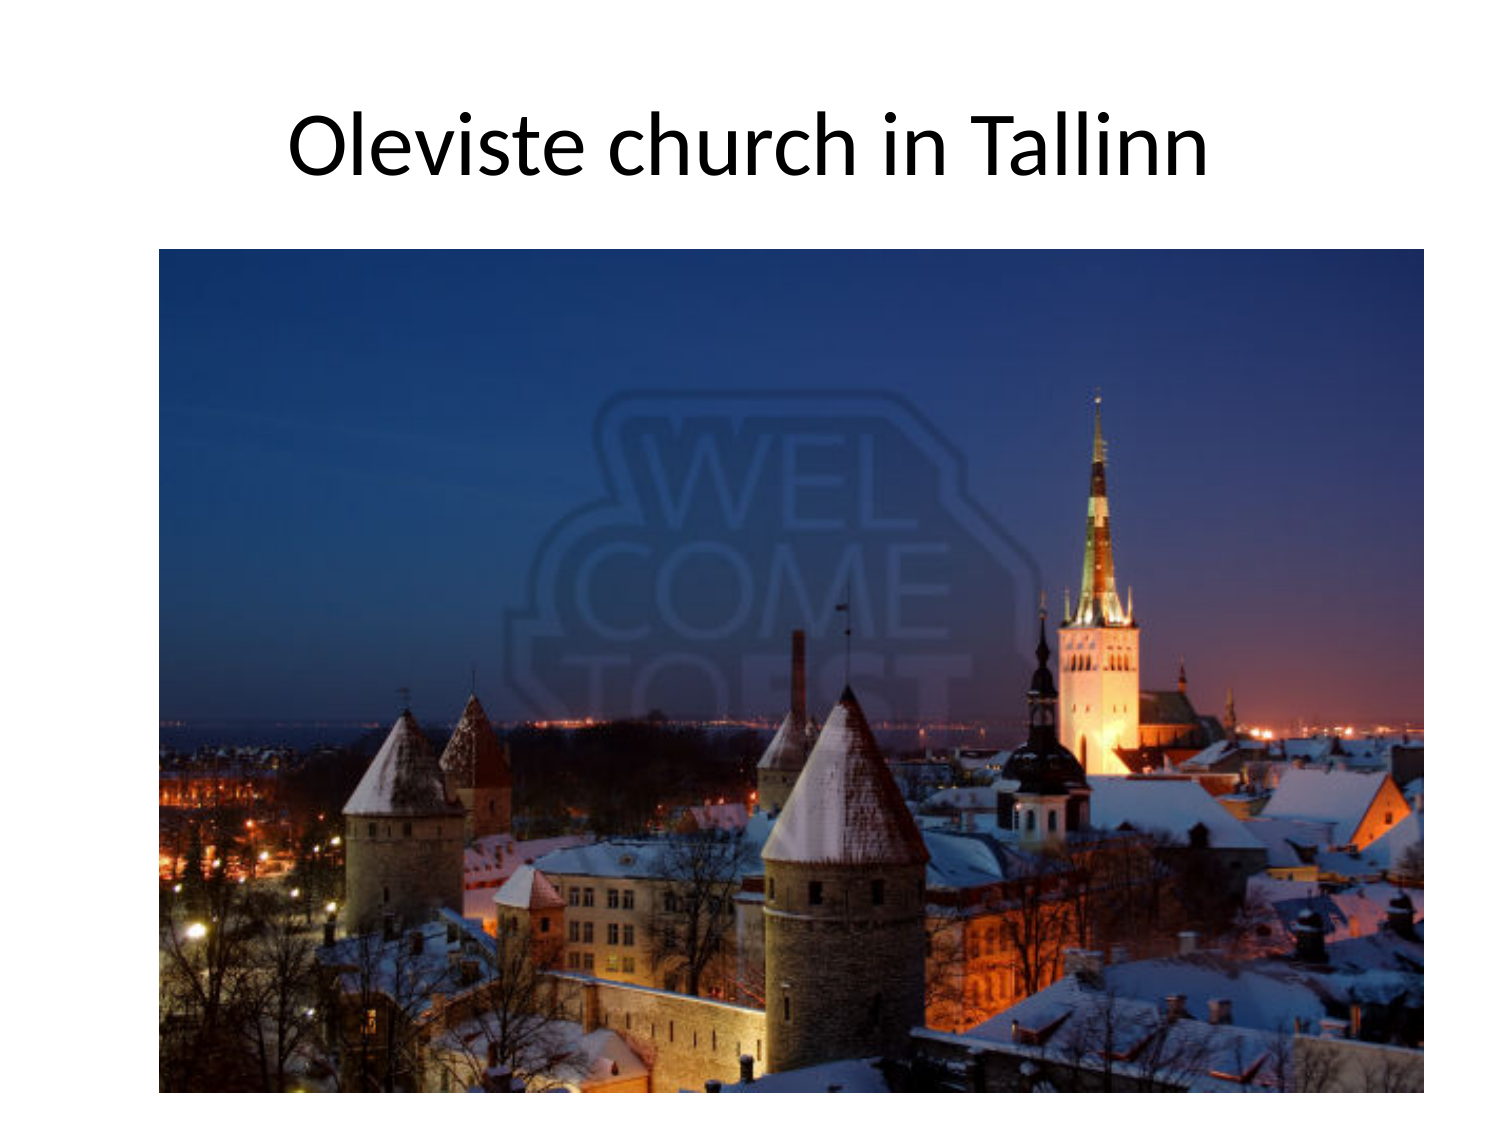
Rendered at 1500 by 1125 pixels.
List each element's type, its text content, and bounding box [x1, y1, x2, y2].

title Oleviste church in Tallinn [75, 45, 1425, 233]
picture [159, 249, 1424, 1093]
